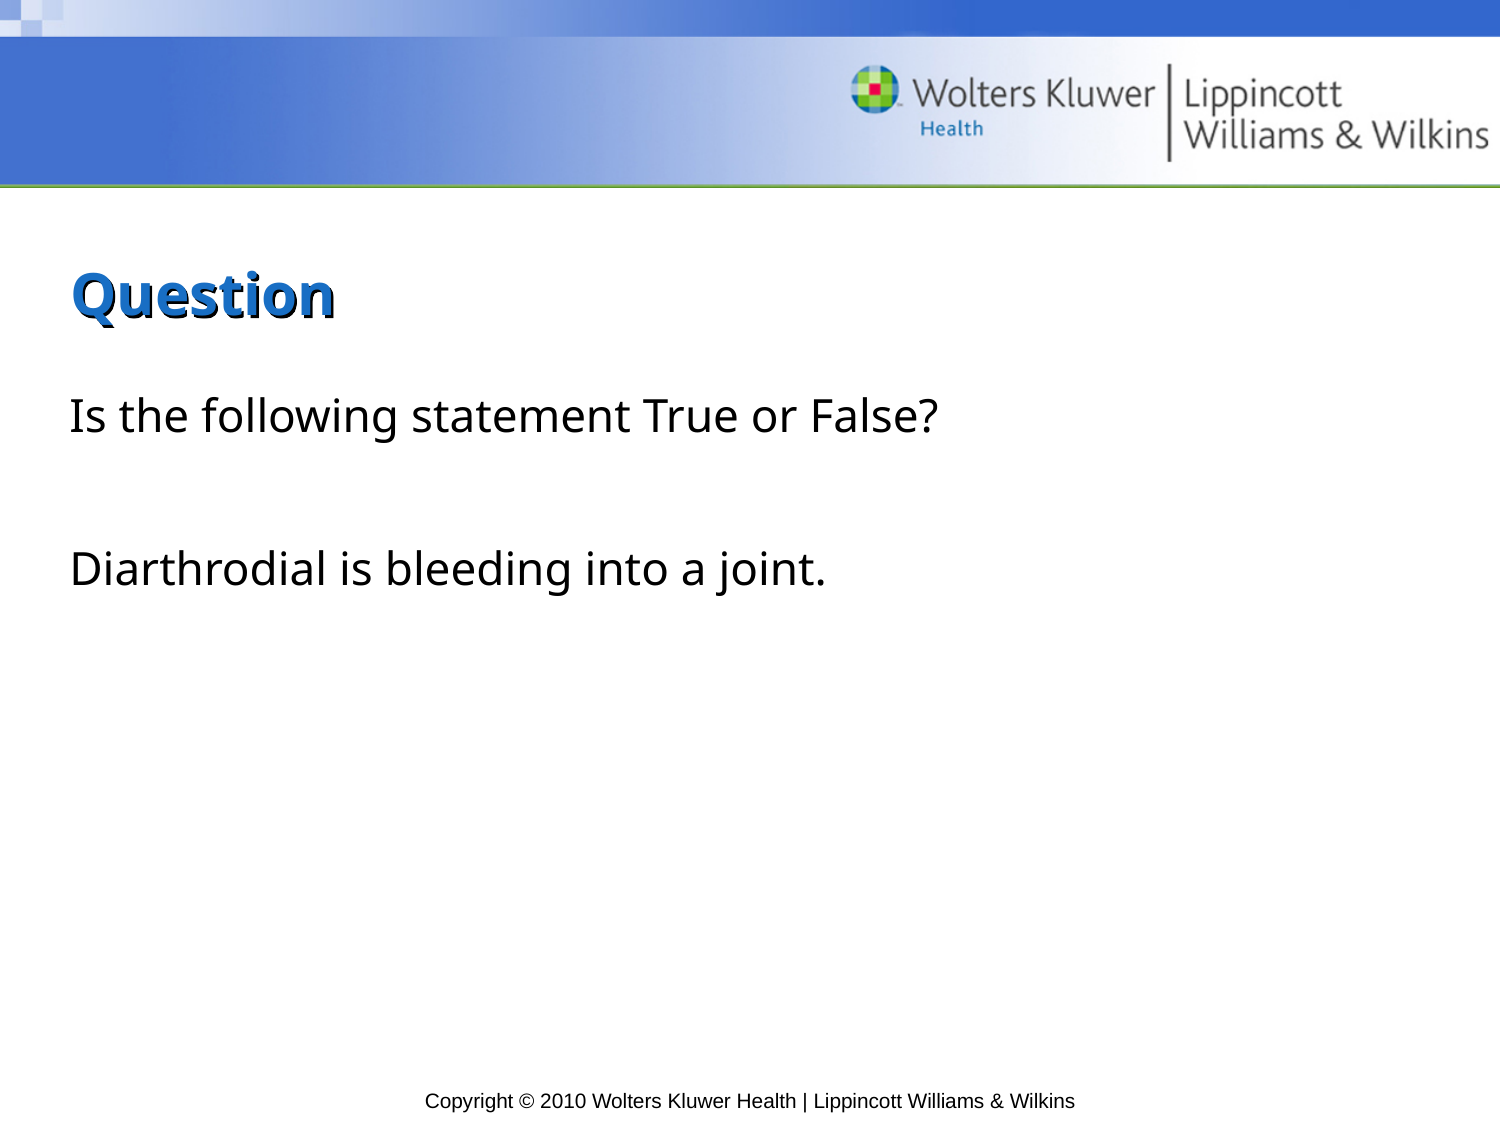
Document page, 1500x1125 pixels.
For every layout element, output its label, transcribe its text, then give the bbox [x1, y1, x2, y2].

title Question [70, 264, 1470, 329]
picture [0, 0, 1500, 188]
list Is the following statement True or False? Diarthrodial is bleeding into a joint. [53, 384, 1468, 1088]
